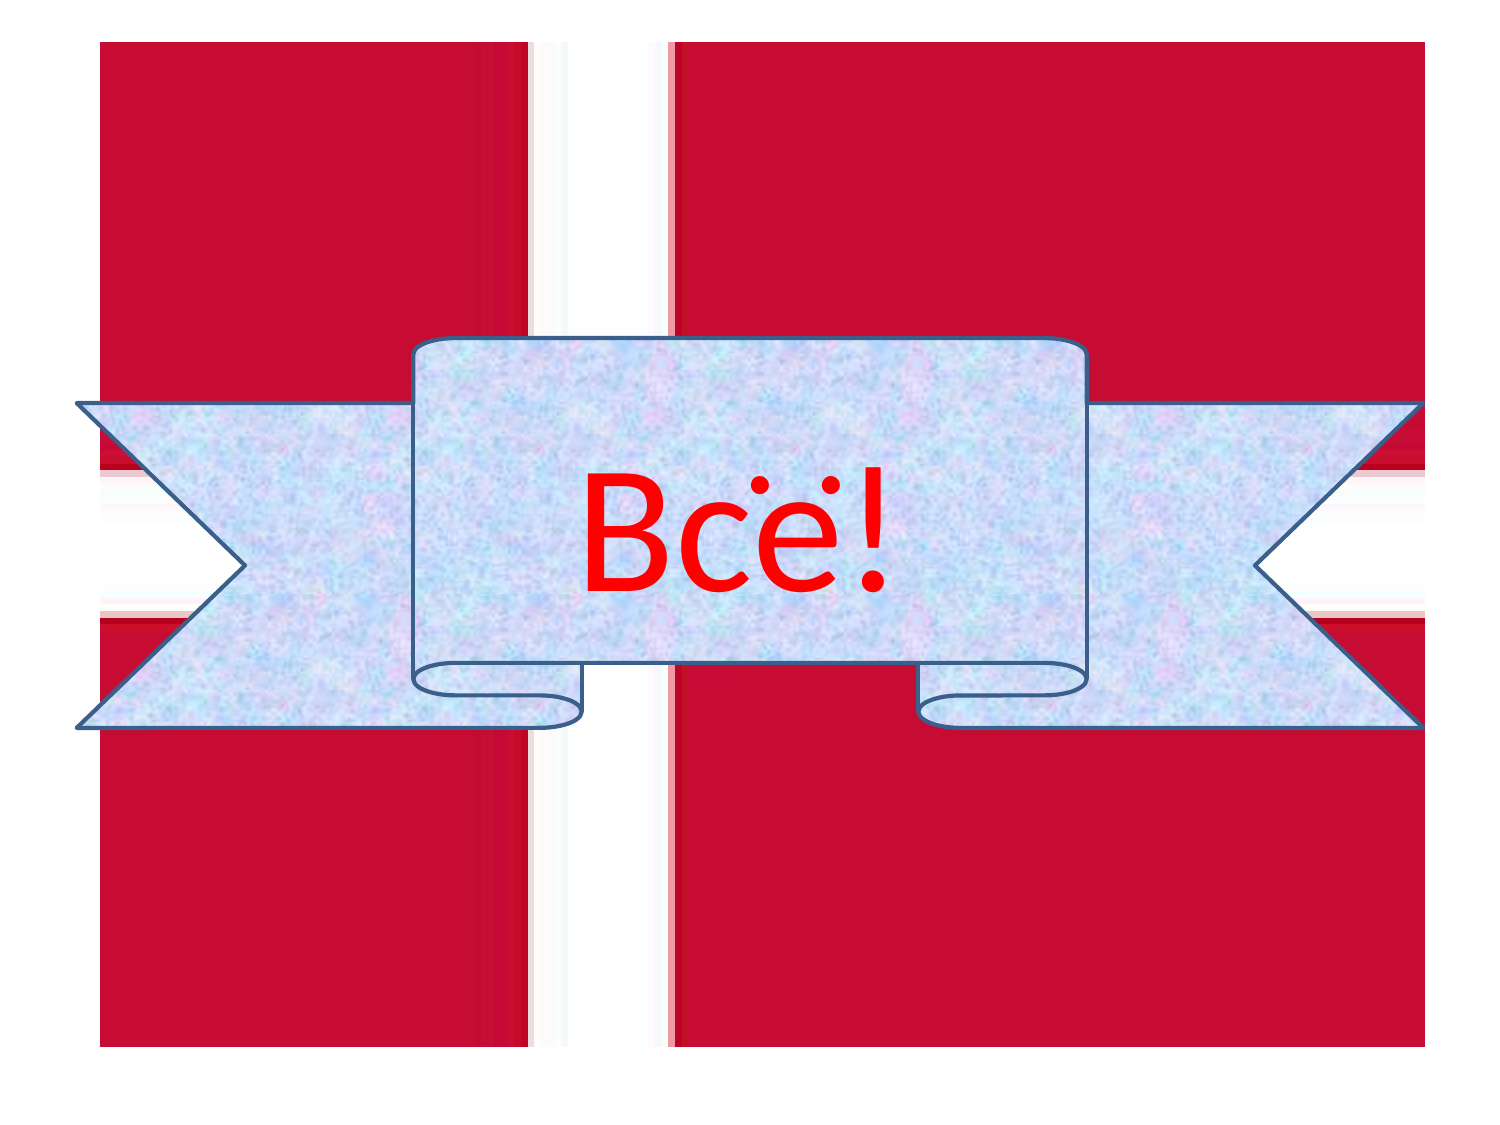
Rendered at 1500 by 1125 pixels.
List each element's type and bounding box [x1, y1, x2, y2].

text_box [74, 707, 95, 731]
text_box [74, 400, 95, 424]
list [100, 42, 1426, 1047]
